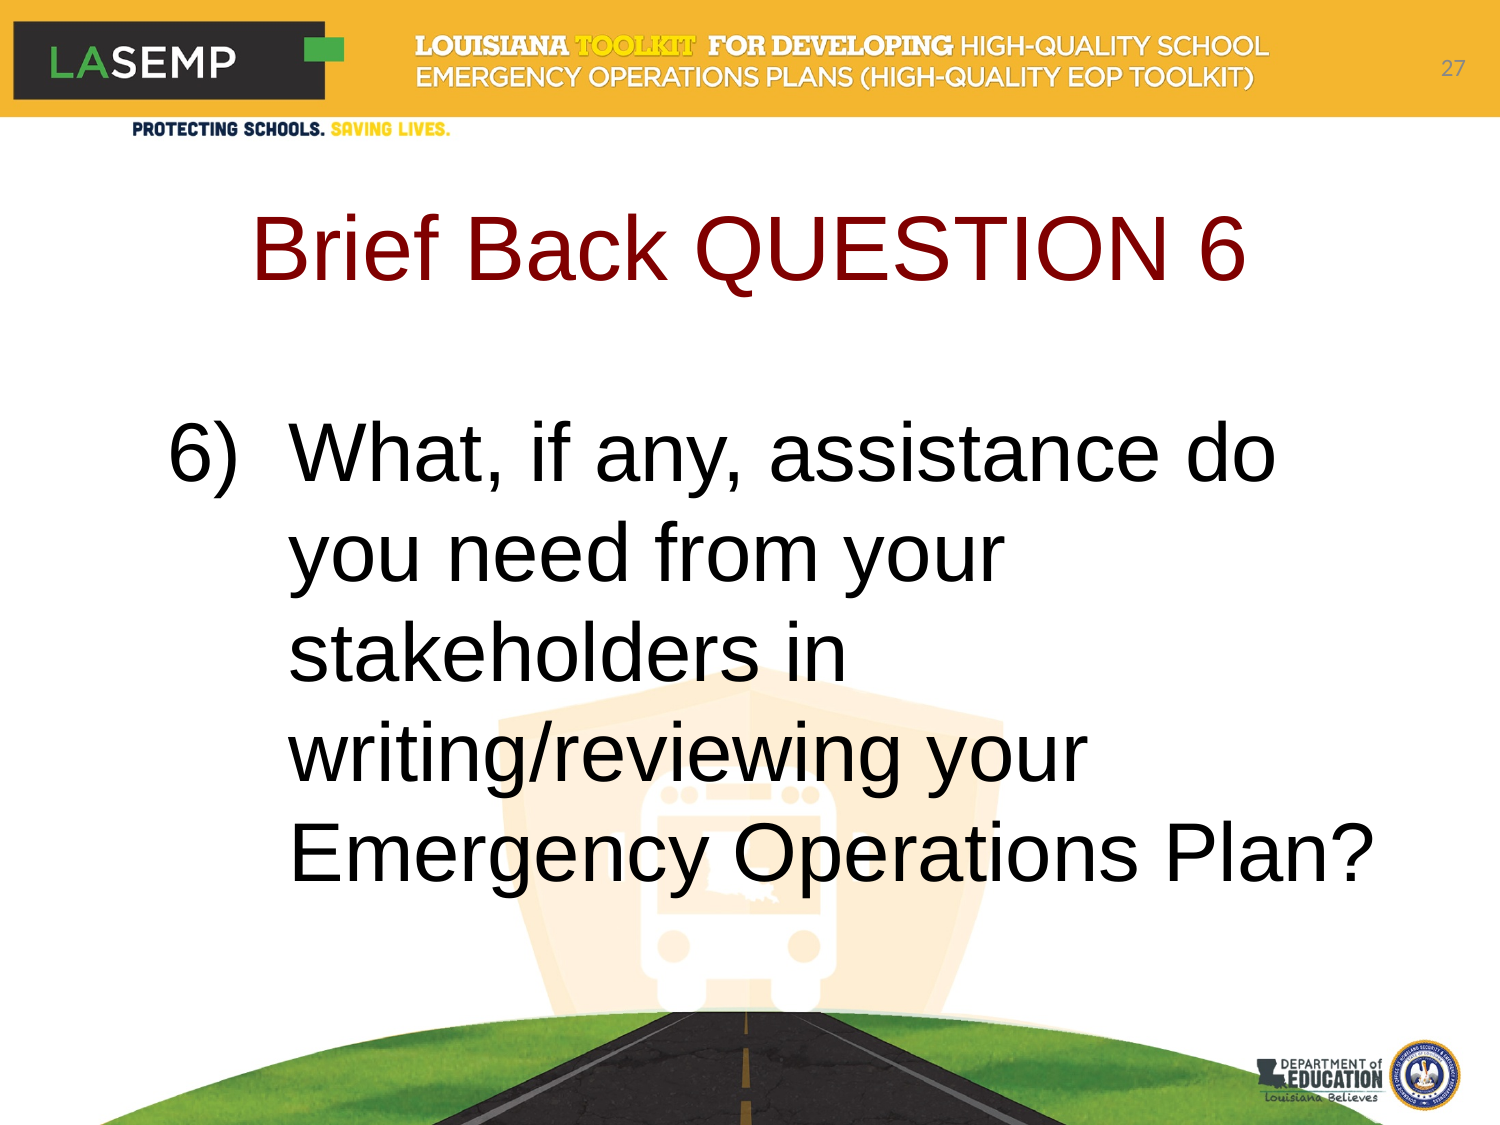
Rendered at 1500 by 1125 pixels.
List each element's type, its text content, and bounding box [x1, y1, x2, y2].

picture [0, 0, 1500, 1125]
title Brief Back QUESTION 6 [75, 149, 1425, 338]
slide_number 27 [1131, 36, 1482, 97]
list What, if any, assistance do you need from your stakeholders in writing/reviewing your Emergency Operations Plan? [77, 391, 1428, 999]
